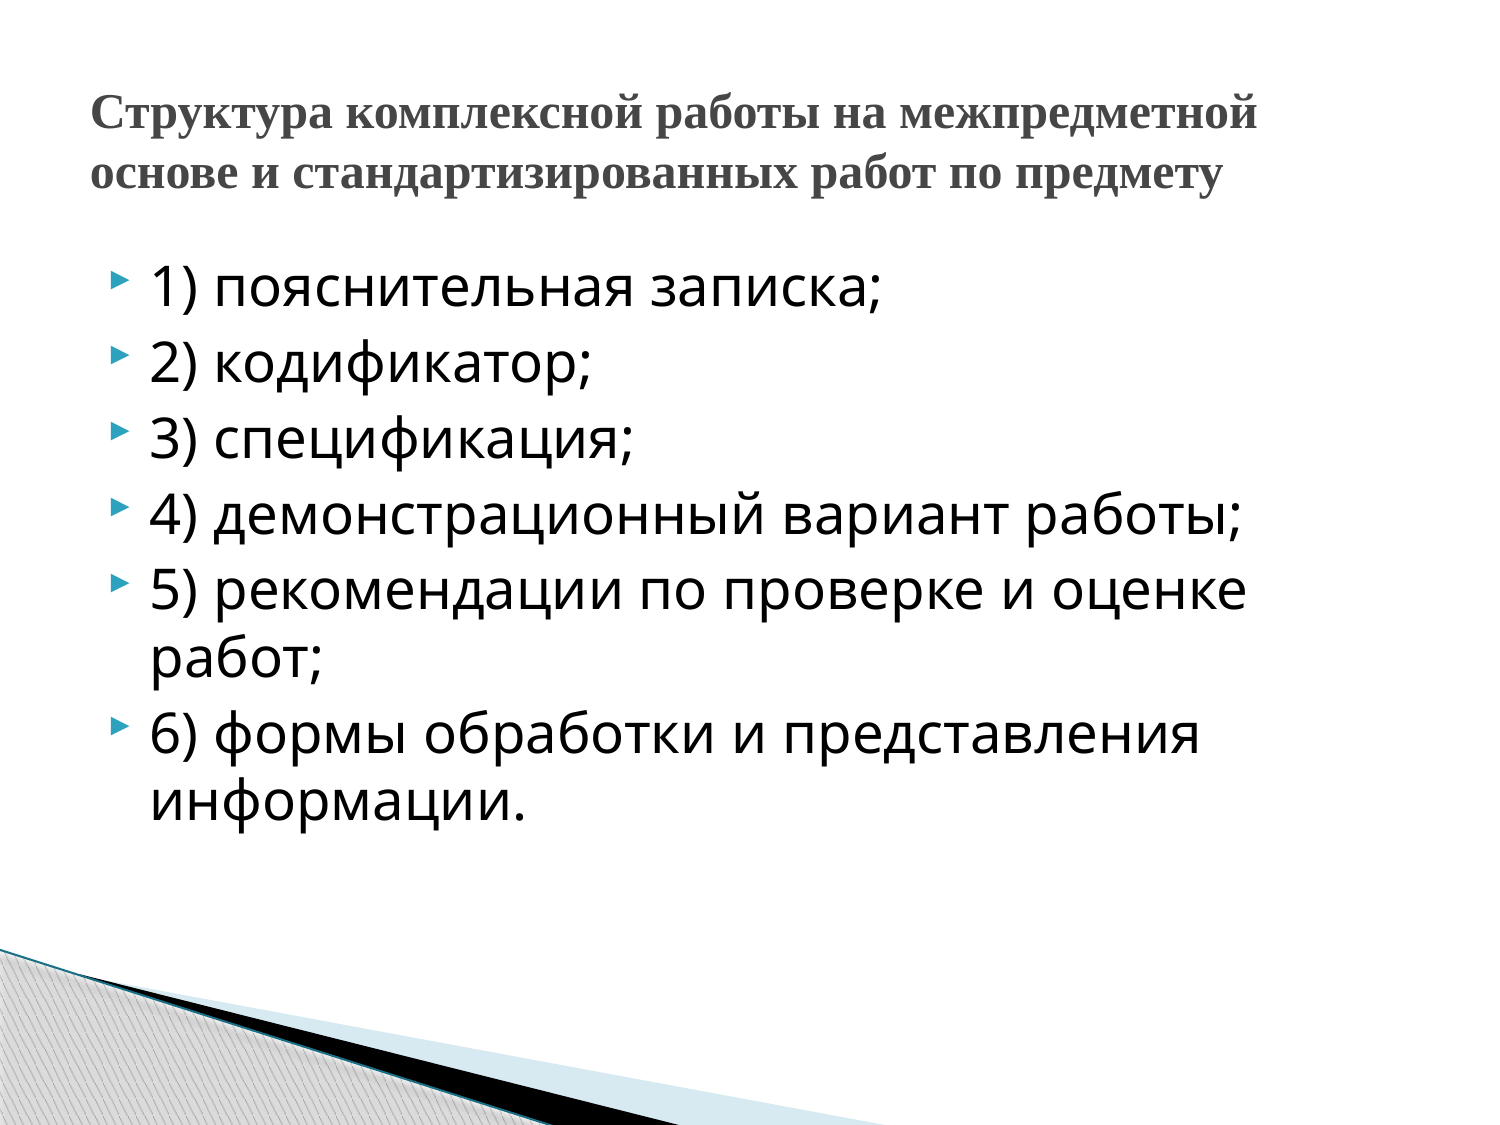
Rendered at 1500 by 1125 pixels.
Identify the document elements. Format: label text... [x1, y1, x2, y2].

title Структура комплексной работы на межпредметной основе и стандартизированных работ по предмету [75, 45, 1425, 233]
list 1) пояснительная записка; 2) кодификатор; 3) спецификация; 4) демонстрационный вариант работы; 5) рекомендации по проверке и оценке работ; 6) формы обработки и представления информации. [75, 243, 1425, 986]
